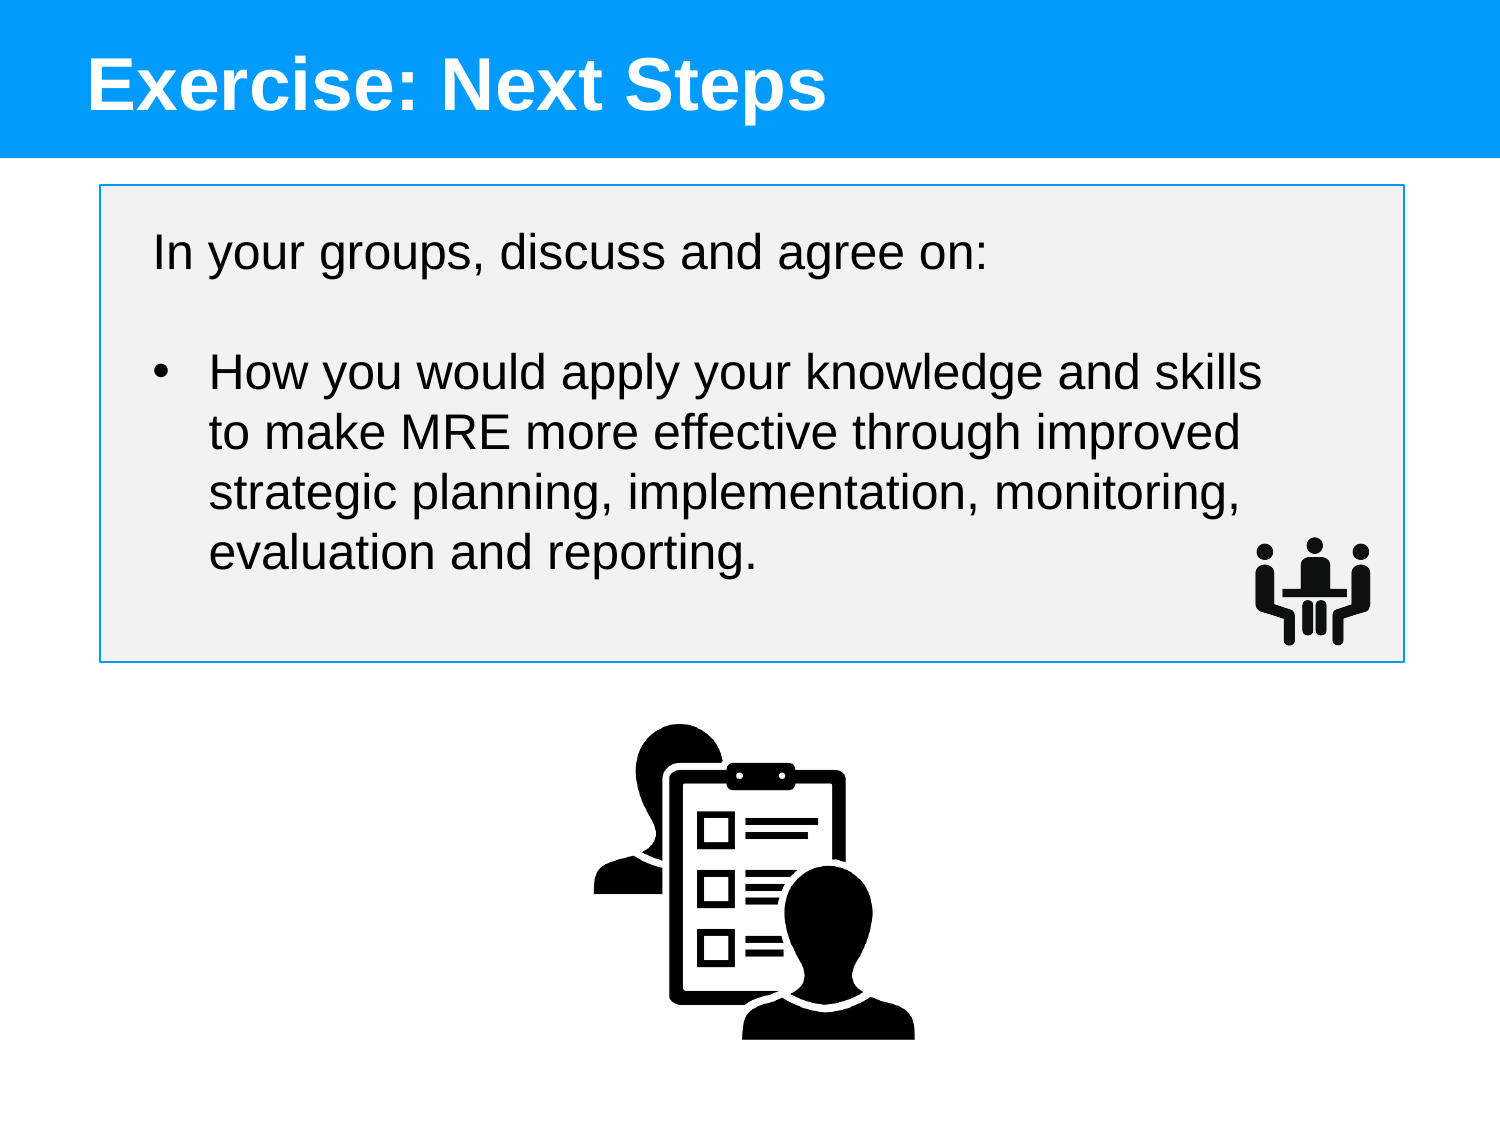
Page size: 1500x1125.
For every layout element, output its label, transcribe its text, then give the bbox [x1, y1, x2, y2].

picture [1250, 527, 1378, 655]
text_box [1350, 185, 1405, 663]
text_box [24, 174, 1350, 1063]
picture [579, 714, 925, 1061]
text_box In your groups, discuss and agree on: How you would apply your knowledge and skills to make MRE more effective through improved strategic planning, implementation, monitoring, evaluation and reporting. [137, 212, 1313, 648]
title Exercise: Next Steps [71, 39, 1201, 123]
